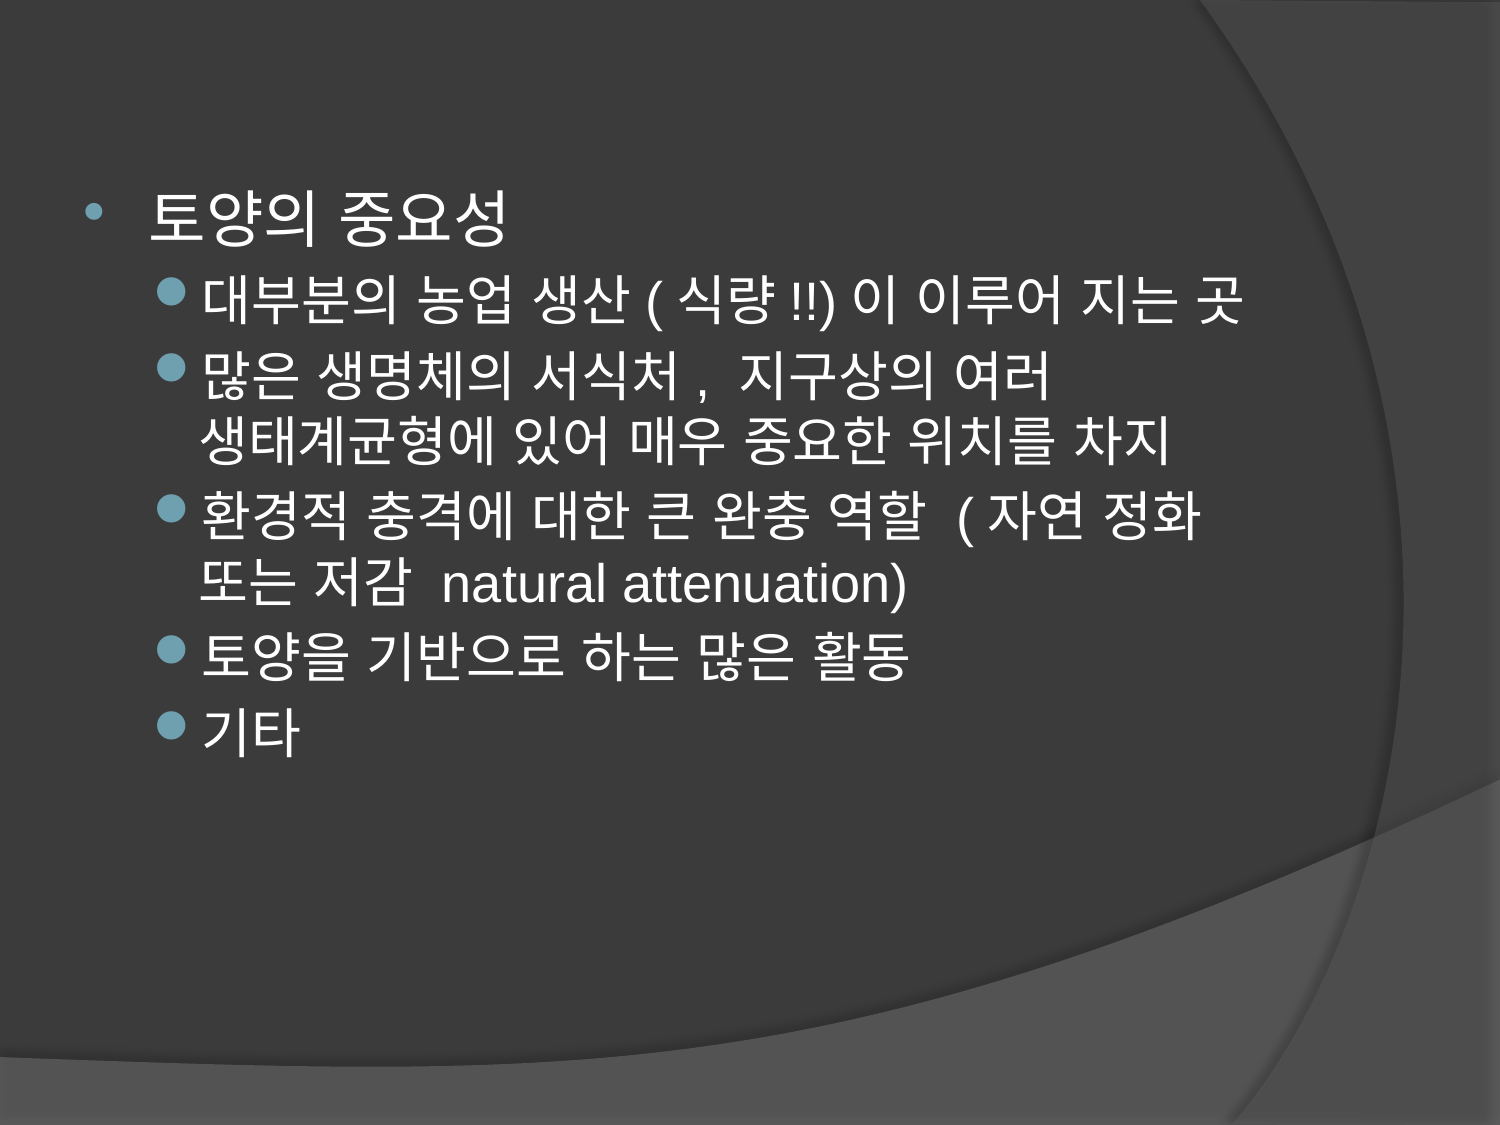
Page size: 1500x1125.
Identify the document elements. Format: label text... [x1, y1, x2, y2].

list 토양의 중요성 대부분의 농업 생산(식량!!)이 이루어 지는 곳 많은 생명체의 서식처, 지구상의 여러 생태계균형에 있어 매우 중요한 위치를 차지 환경적 충격에 대한 큰 완충 역할 (자연 정화 또는 저감 natural attenuation) 토양을 기반으로 하는 많은 활동 기타 [64, 172, 1290, 916]
